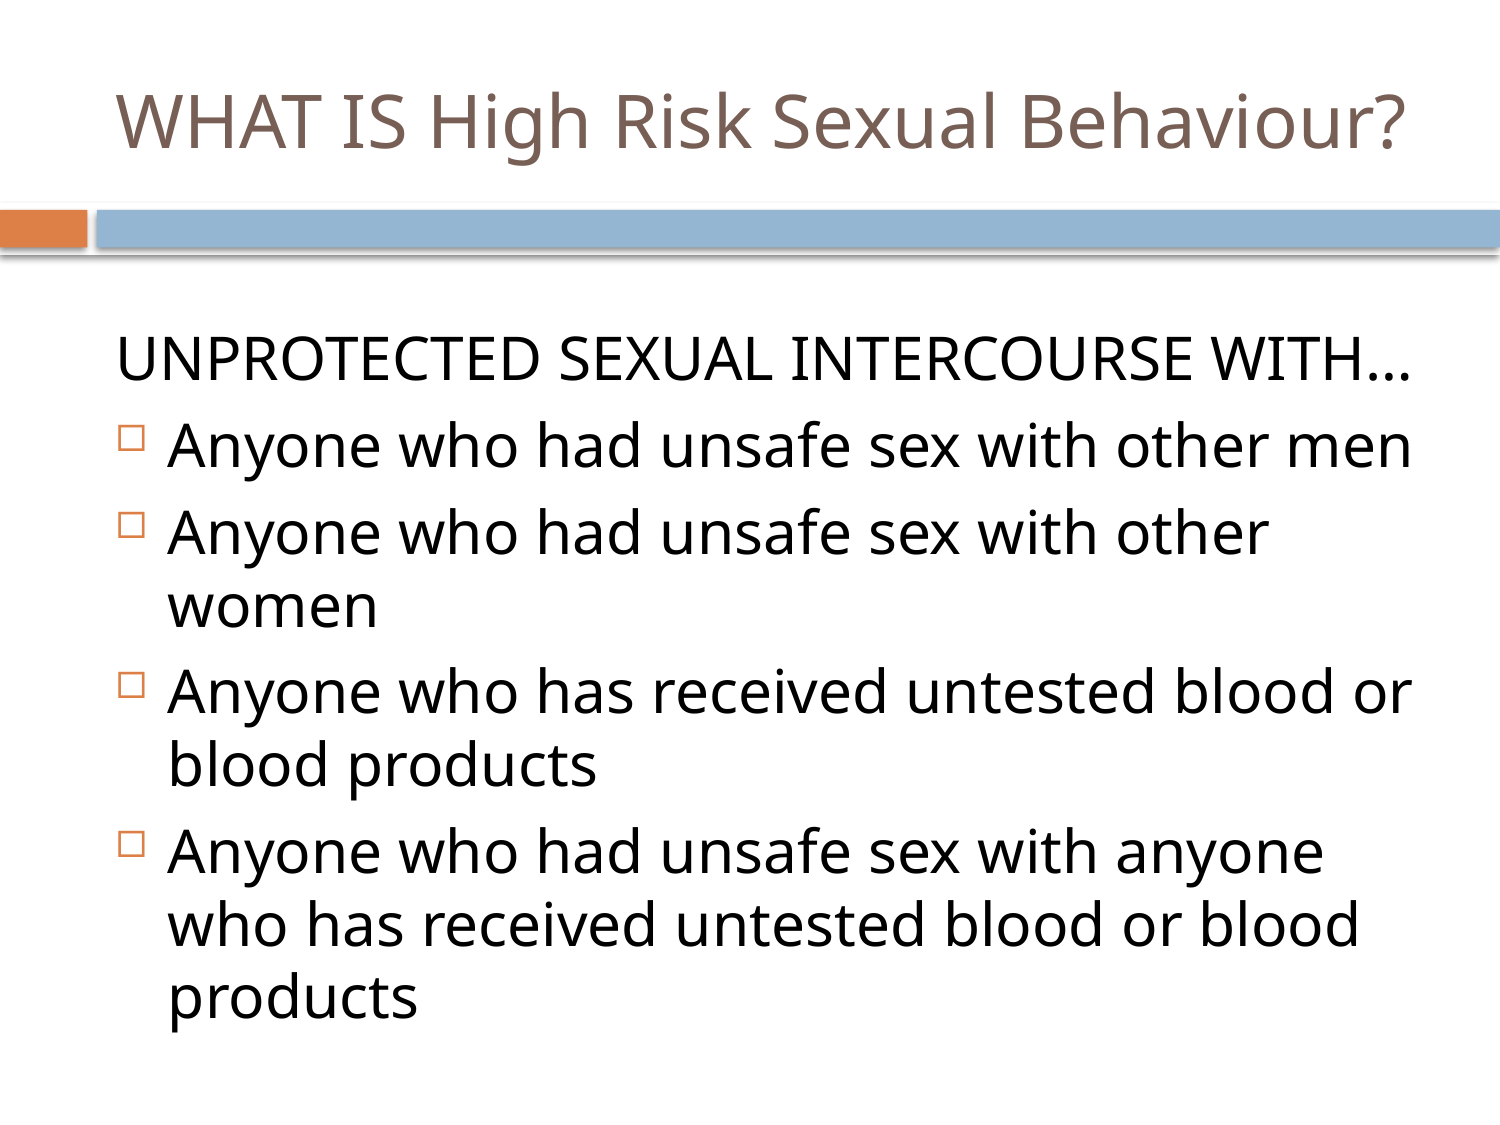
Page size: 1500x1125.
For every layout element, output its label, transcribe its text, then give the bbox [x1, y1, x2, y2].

list UNPROTECTED SEXUAL INTERCOURSE WITH… Anyone who had unsafe sex with other men Anyone who had unsafe sex with other women Anyone who has received untested blood or blood products Anyone who had unsafe sex with anyone who has received untested blood or blood products [100, 312, 1439, 1001]
title WHAT IS High Risk Sexual Behaviour? [100, 37, 1439, 201]
